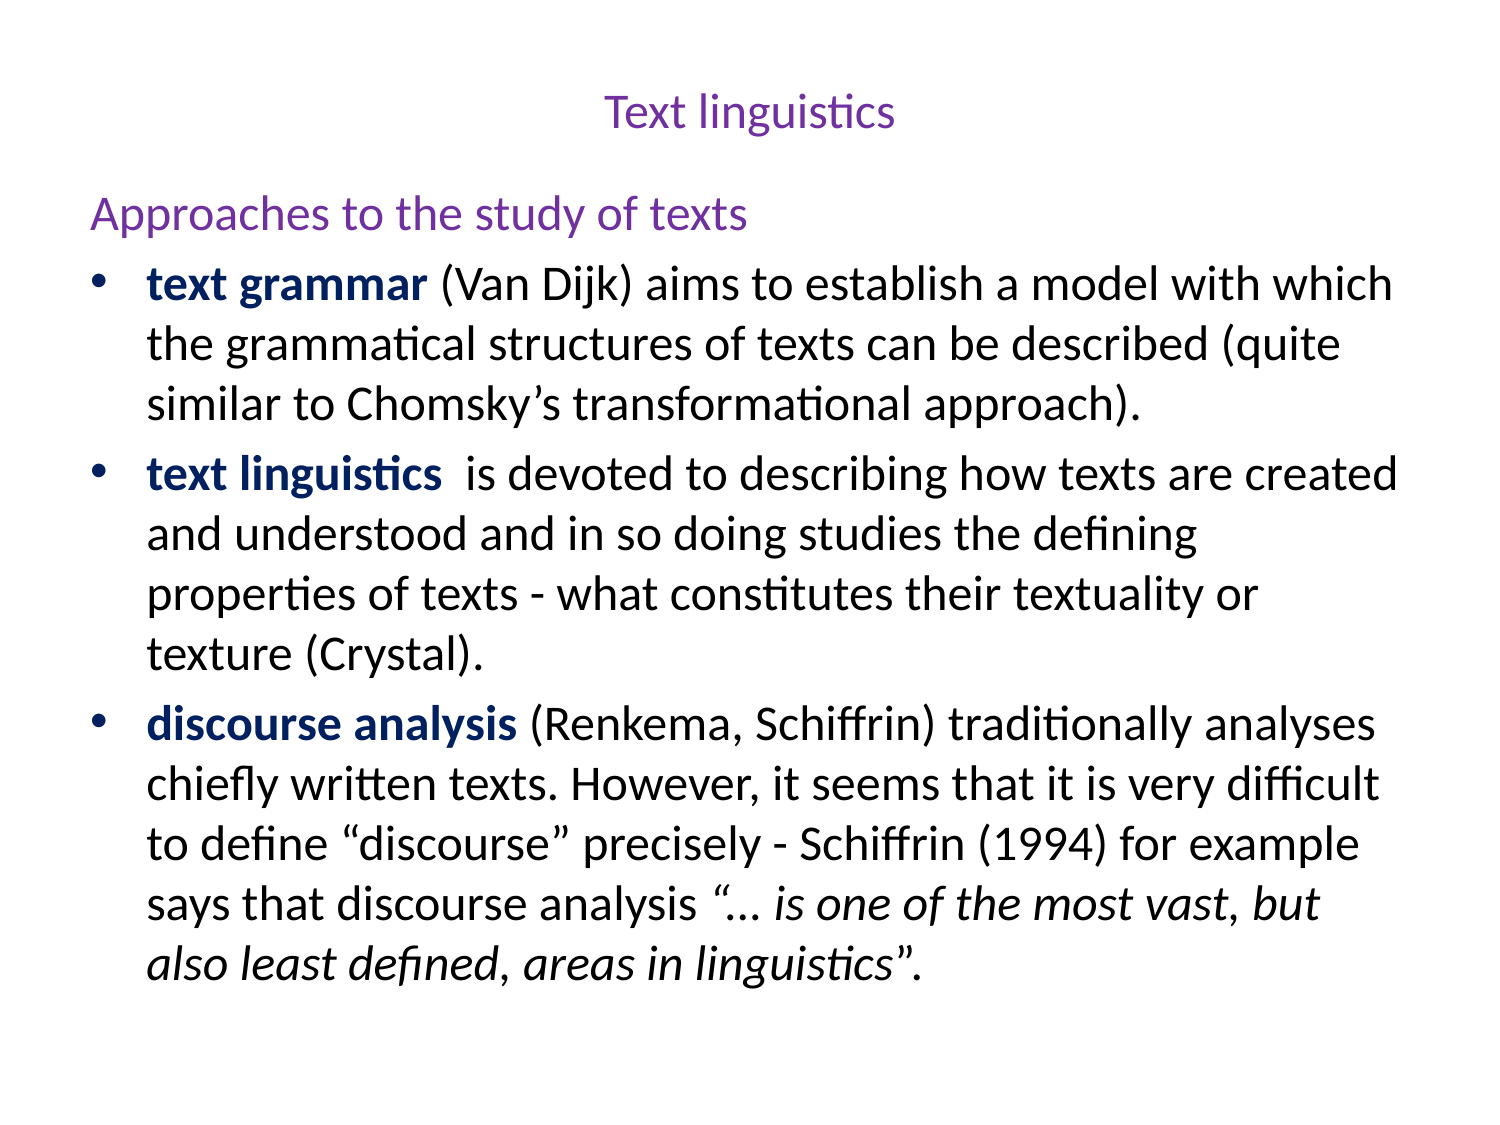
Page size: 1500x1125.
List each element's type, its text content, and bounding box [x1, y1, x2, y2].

list Approaches to the study of texts text grammar (Van Dijk) aims to establish a model with which the grammatical structures of texts can be described (quite similar to Chomsky’s transformational approach). text linguistics is devoted to describing how texts are created and understood and in so doing studies the defining properties of texts - what constitutes their textuality or texture (Crystal). discourse analysis (Renkema, Schiffrin) traditionally analyses chiefly written texts. However, it seems that it is very difficult to define “discourse” precisely - Schiffrin (1994) for example says that discourse analysis “... is one of the most vast, but also least defined, areas in linguistics”. [75, 172, 1425, 1005]
title Text linguistics [75, 45, 1425, 172]
